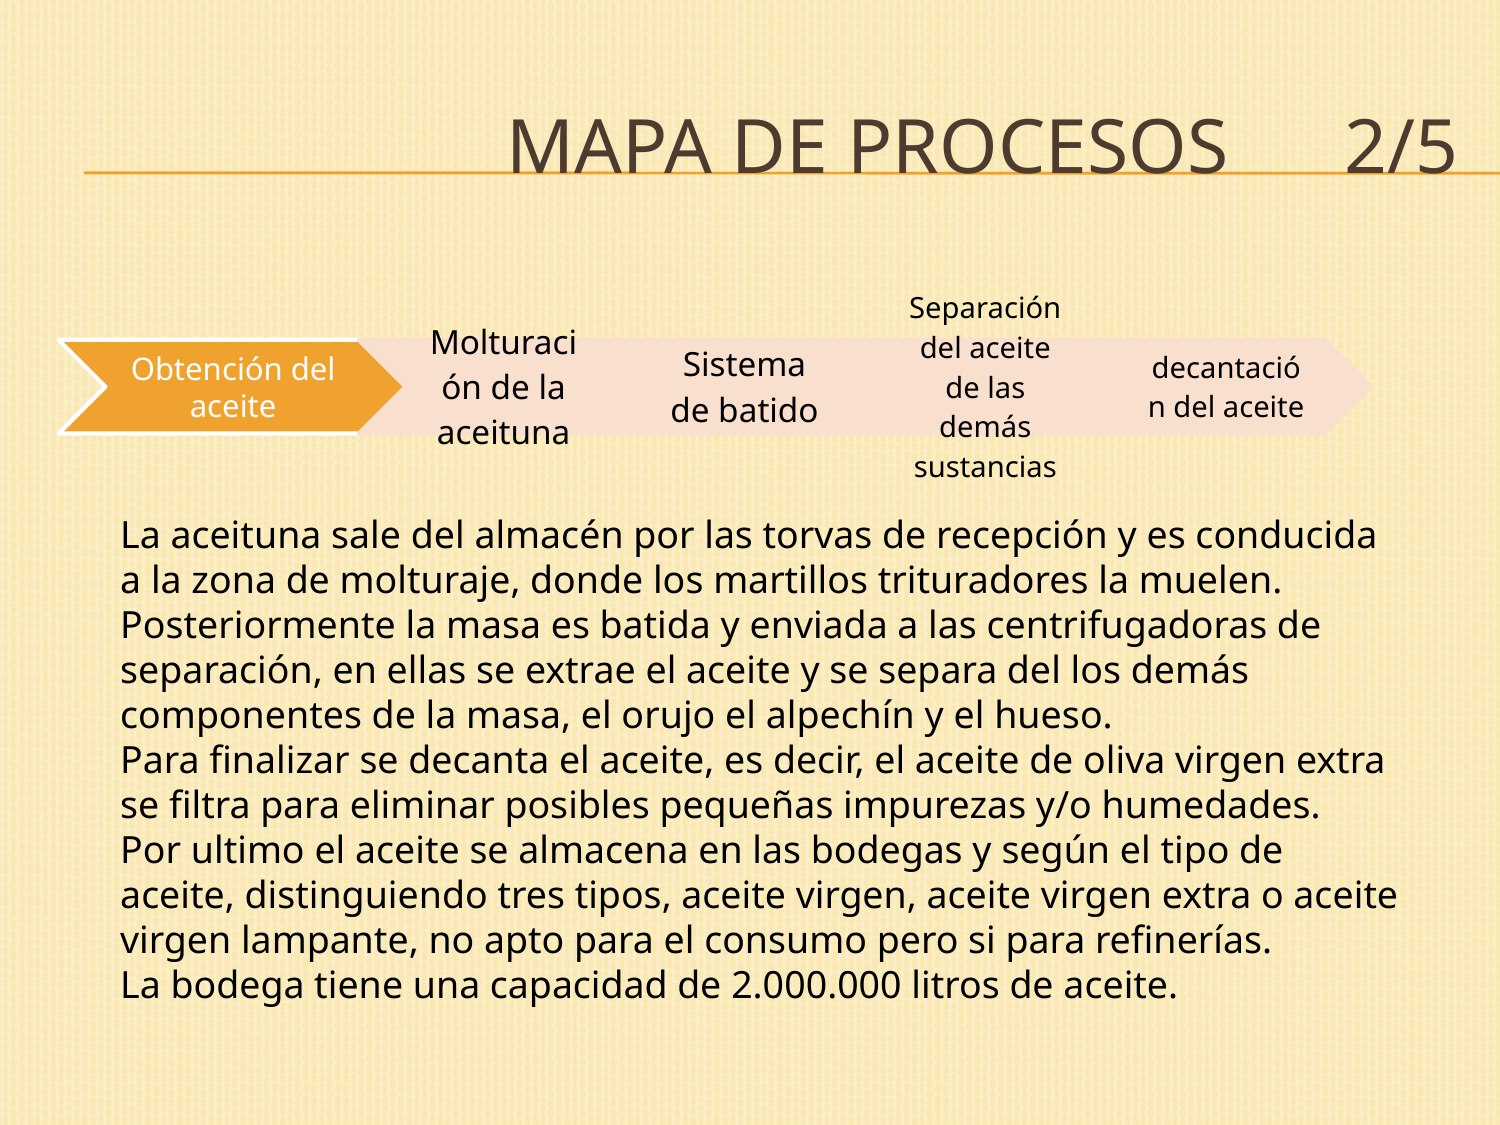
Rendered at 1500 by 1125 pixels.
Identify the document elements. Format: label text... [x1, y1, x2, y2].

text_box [58, 269, 1372, 505]
title Mapa de procesos 2/5 [49, 75, 1475, 213]
text_box La aceituna sale del almacén por las torvas de recepción y es conducida a la zona de molturaje, donde los martillos trituradores la muelen. Posteriormente la masa es batida y enviada a las centrifugadoras de separación, en ellas se extrae el aceite y se separa del los demás componentes de la masa, el orujo el alpechín y el hueso. Para finalizar se decanta el aceite, es decir, el aceite de oliva virgen extra se filtra para eliminar posibles pequeñas impurezas y/o humedades. Por ultimo el aceite se almacena en las bodegas y según el tipo de aceite, distinguiendo tres tipos, aceite virgen, aceite virgen extra o aceite virgen lampante, no apto para el consumo pero si para refinerías. La bodega tiene una capacidad de 2.000.000 litros de aceite. [105, 503, 1418, 1014]
